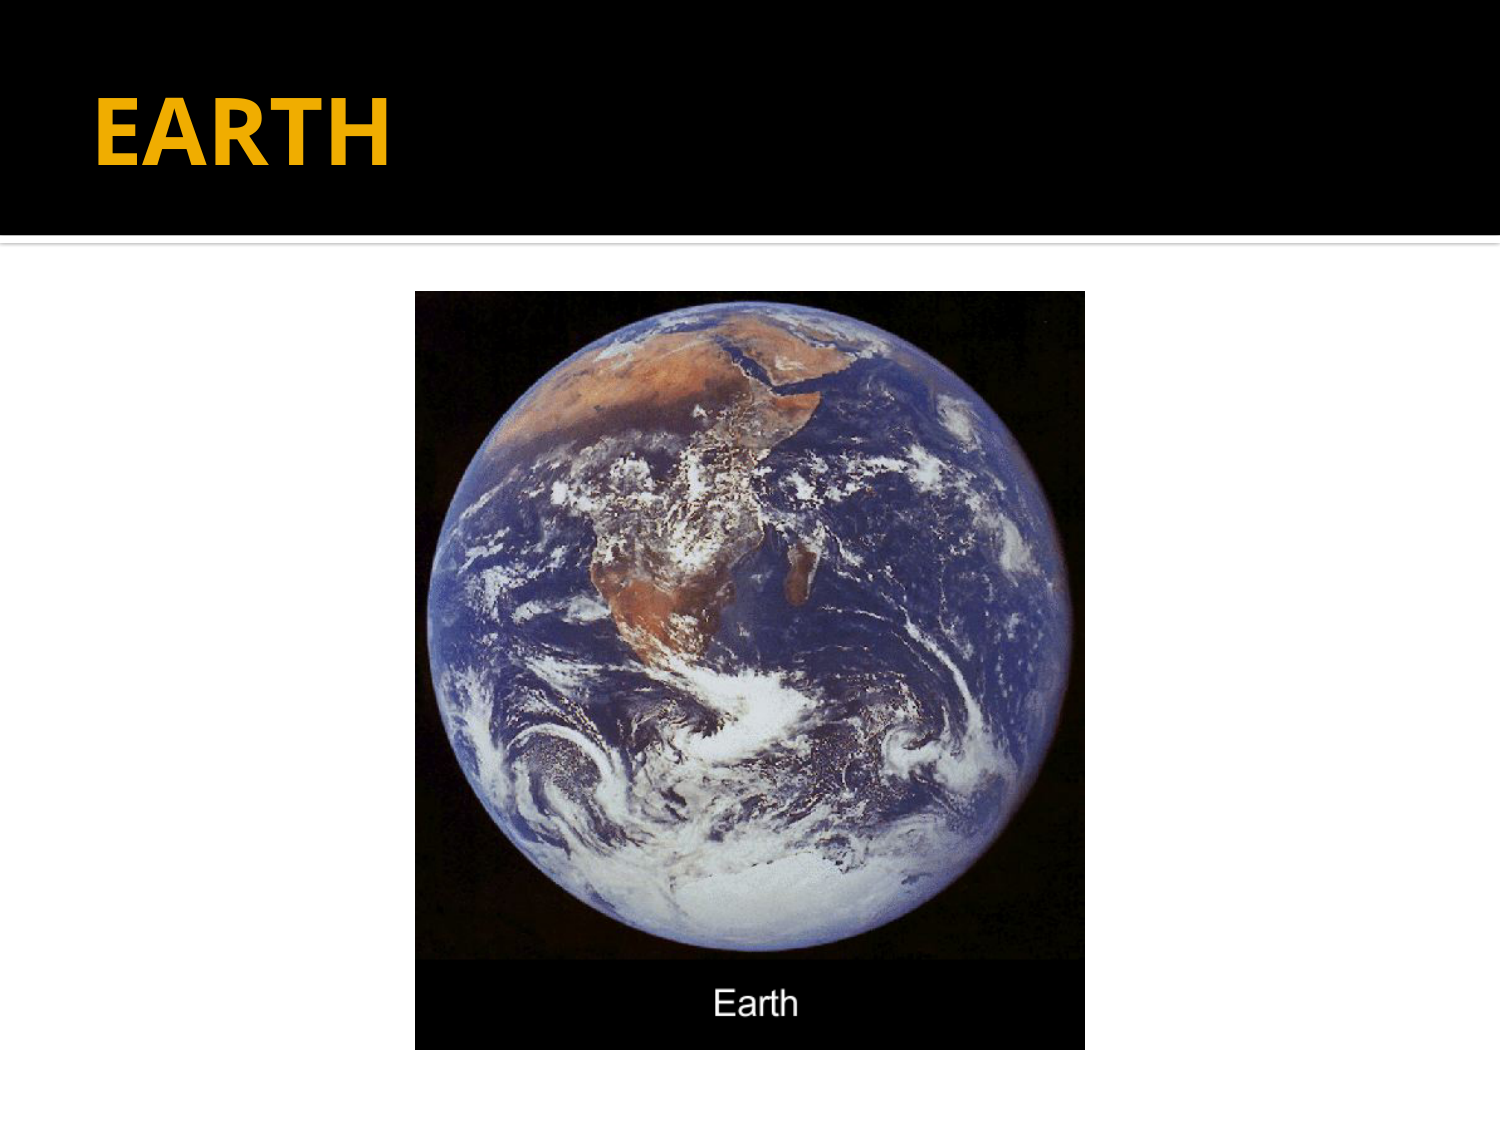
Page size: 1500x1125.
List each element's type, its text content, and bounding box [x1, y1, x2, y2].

title EARTH [75, 25, 1425, 231]
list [415, 291, 1085, 1050]
